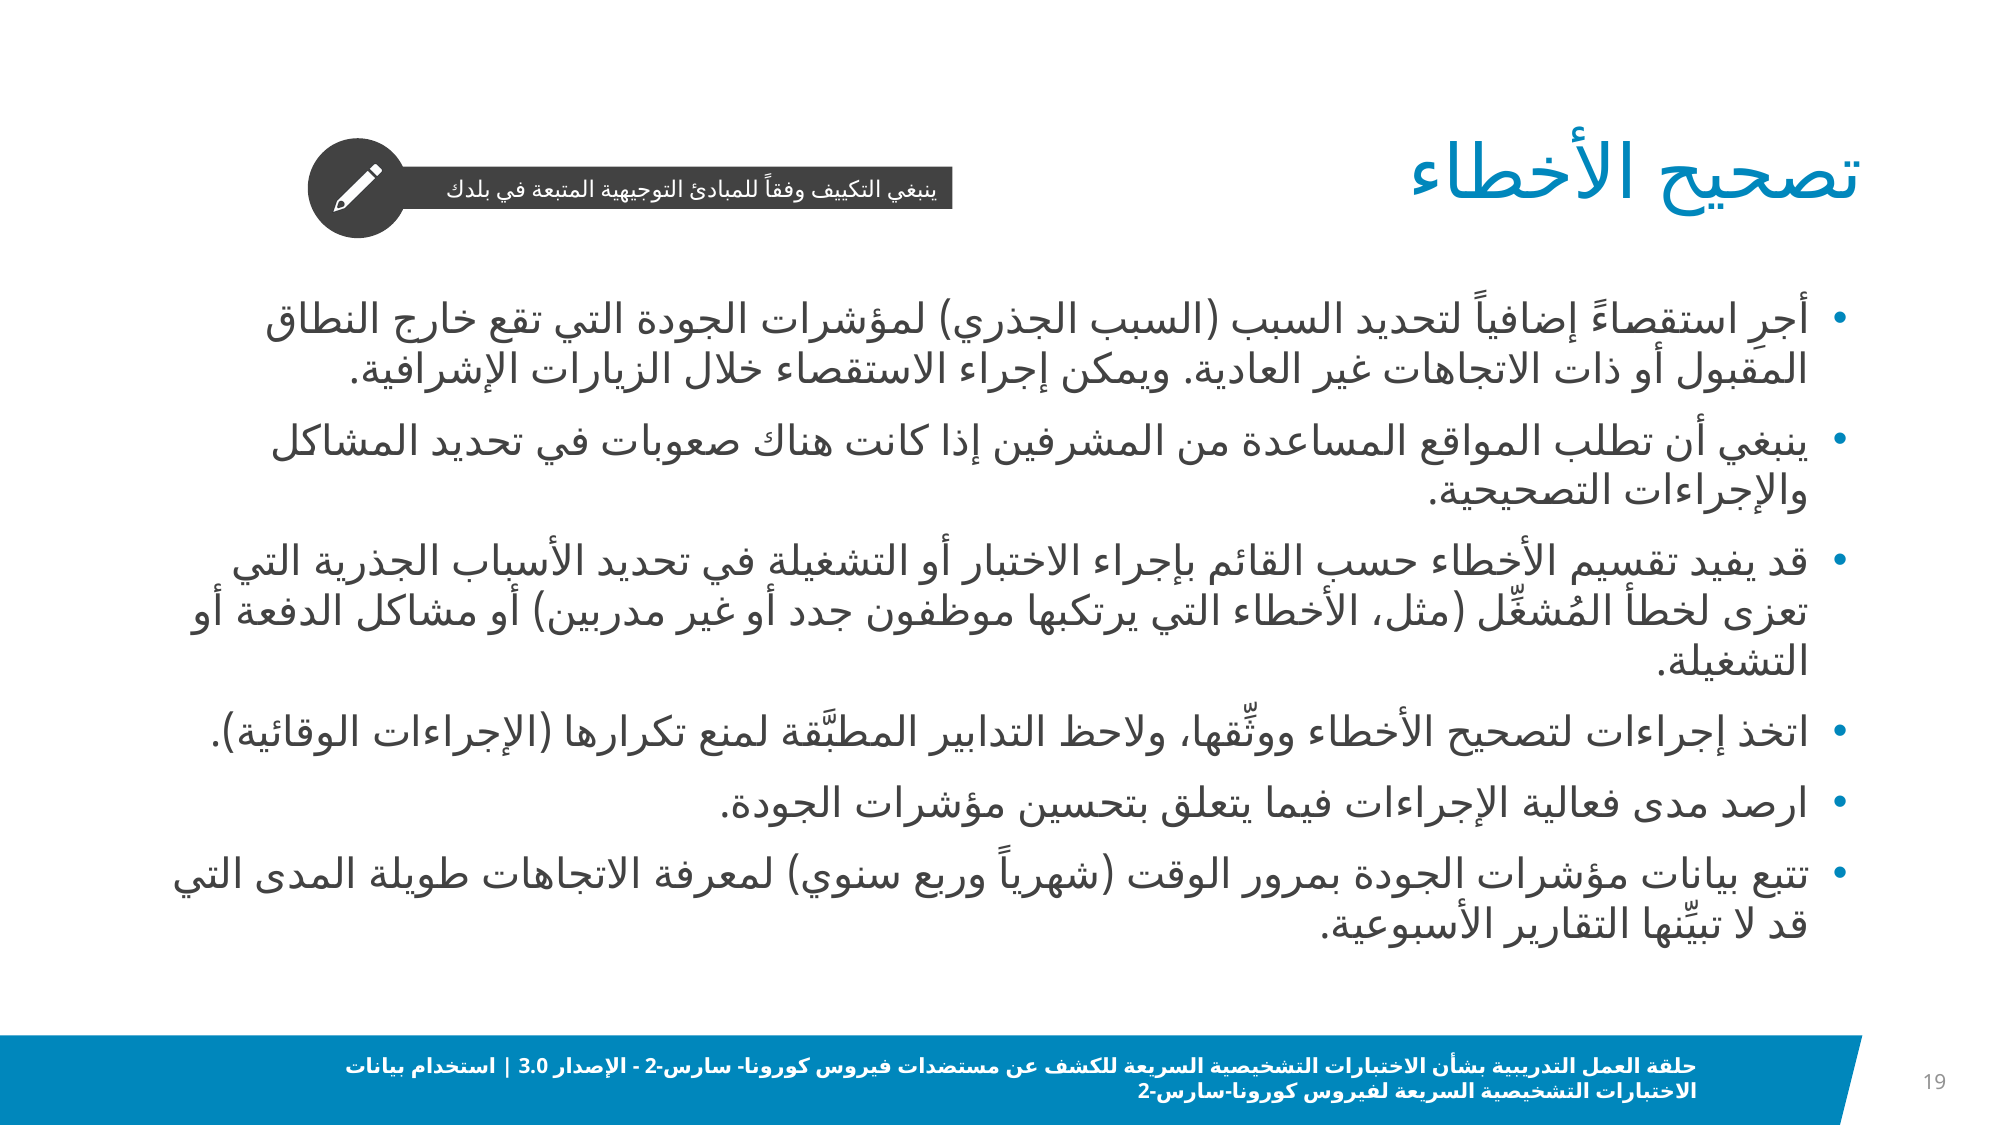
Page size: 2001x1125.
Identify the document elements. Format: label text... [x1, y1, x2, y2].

footer حلقة العمل التدريبية بشأن الاختبارات التشخيصية السريعة للكشف عن مستضدات فيروس كورونا- سارس-2 - الإصدار 3.0 | استخدام بيانات الاختبارات التشخيصية السريعة لفيروس كورونا-سارس-2 [302, 1036, 1698, 1119]
slide_number 19 [1862, 1035, 1947, 1125]
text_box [308, 139, 953, 238]
title تصحيح الأخطاء [137, 59, 1863, 215]
list أجرِ استقصاءً إضافياً لتحديد السبب (السبب الجذري) لمؤشرات الجودة التي تقع خارج النطاق المقبول أو ذات الاتجاهات غير العادية. ويمكن إجراء الاستقصاء خلال الزيارات الإشرافية. ينبغي أن تطلب المواقع المساعدة من المشرفين إذا كانت هناك صعوبات في تحديد المشاكل والإجراءات التصحيحية. قد يفيد تقسيم الأخطاء حسب القائم بإجراء الاختبار أو التشغيلة في تحديد الأسباب الجذرية التي تعزى لخطأ المُشغِّل (مثل، الأخطاء التي يرتكبها موظفون جدد أو غير مدربين) أو مشاكل الدفعة أو التشغيلة. اتخذ إجراءات لتصحيح الأخطاء ووثِّقها، ولاحظ التدابير المطبَّقة لمنع تكرارها (الإجراءات الوقائية). ارصد مدى فعالية الإجراءات فيما يتعلق بتحسين مؤشرات الجودة. تتبع بيانات مؤشرات الجودة بمرور الوقت (شهرياً وربع سنوي) لمعرفة الاتجاهات طويلة المدى التي قد لا تبيِّنها التقارير الأسبوعية. [137, 284, 1863, 1014]
